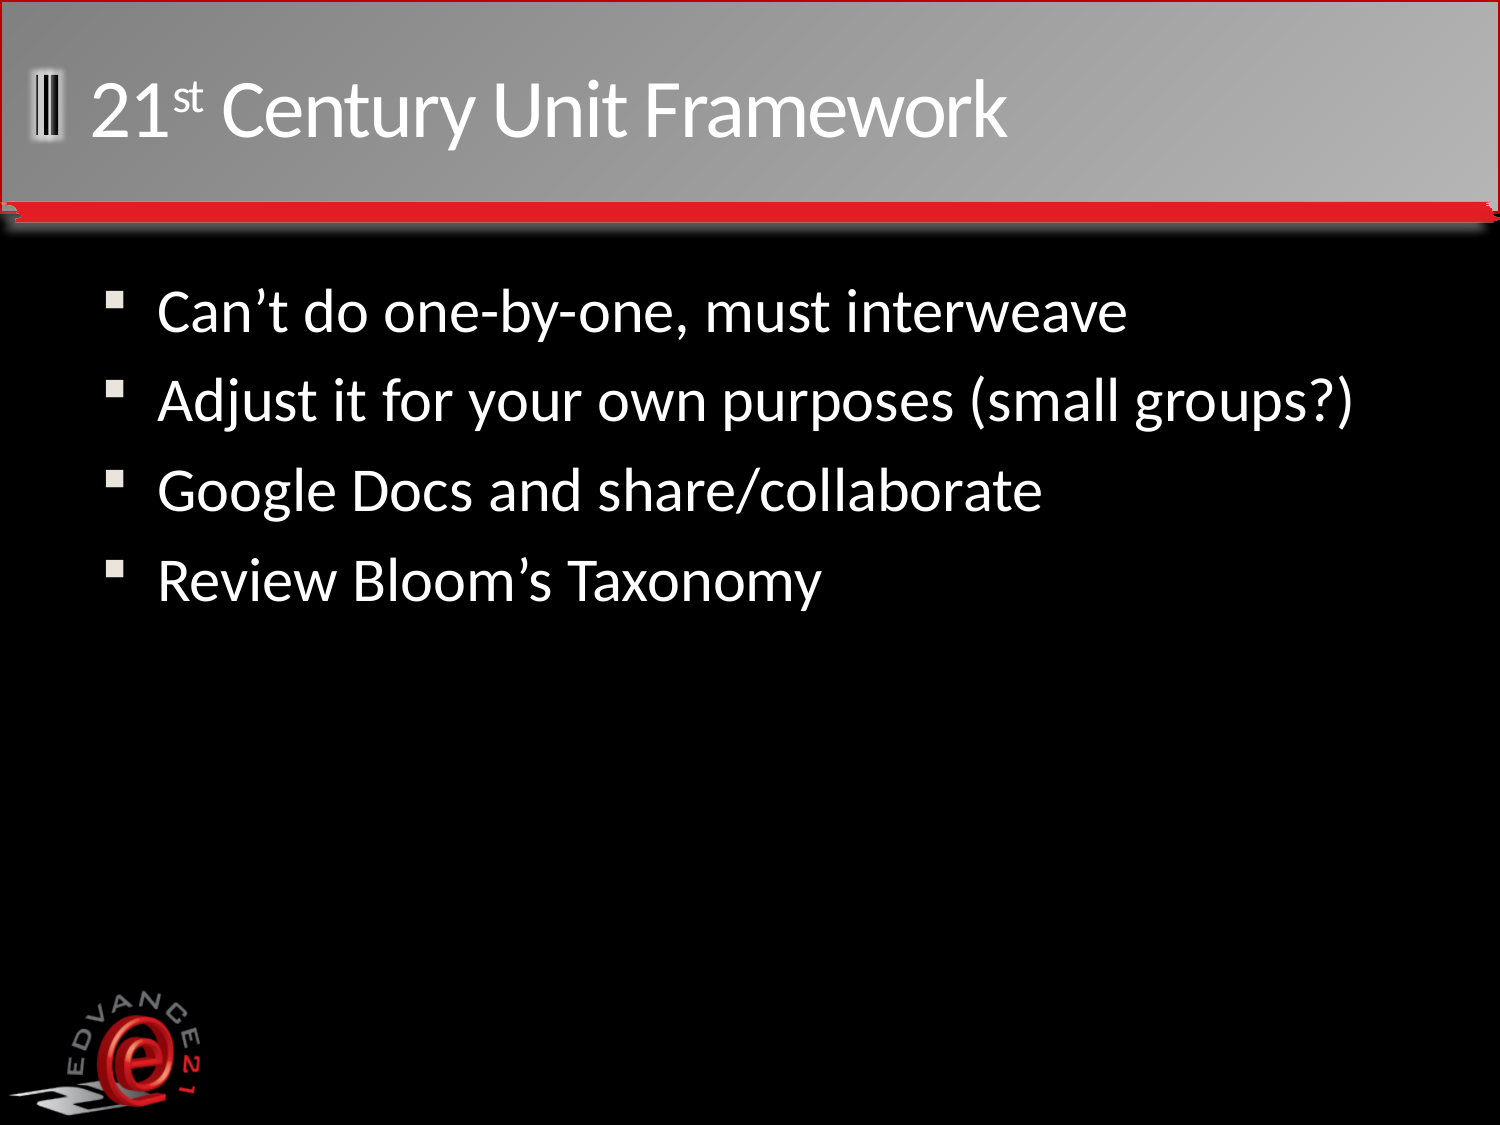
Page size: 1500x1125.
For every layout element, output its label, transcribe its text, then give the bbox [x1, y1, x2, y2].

picture [0, 199, 1500, 225]
list Can’t do one-by-one, must interweave Adjust it for your own purposes (small groups?) Google Docs and share/collaborate Review Bloom’s Taxonomy [75, 262, 1425, 1043]
title 21st Century Unit Framework [75, 46, 1425, 188]
picture [0, 983, 225, 1125]
